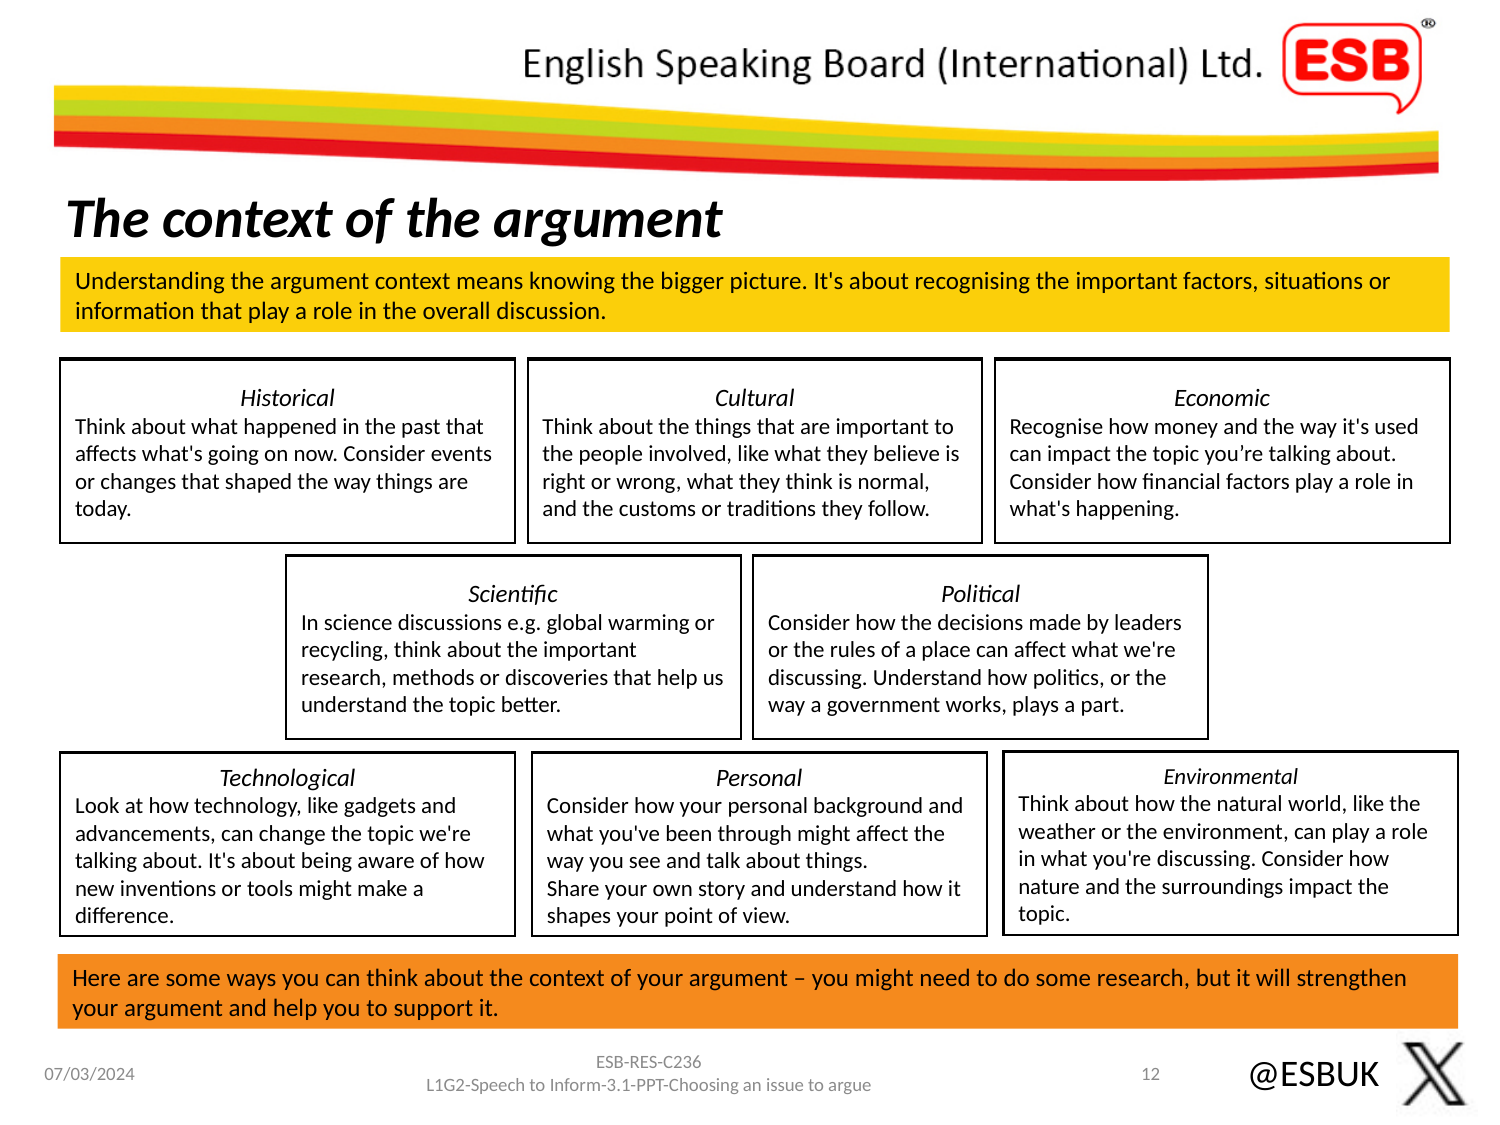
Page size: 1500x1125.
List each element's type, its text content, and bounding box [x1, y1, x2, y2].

text_box Scientific In science discussions e.g. global warming or recycling, think about the important research, methods or discoveries that help us understand the topic better. [285, 555, 742, 740]
text_box Historical Think about what happened in the past that affects what's going on now. Consider events or changes that shaped the way things are today. [59, 359, 516, 544]
text_box Technological Look at how technology, like gadgets and advancements, can change the topic we're talking about. It's about being aware of how new inventions or tools might make a difference. [59, 752, 516, 937]
text_box Personal Consider how your personal background and what you've been through might affect the way you see and talk about things. Share your own story and understand how it shapes your point of view. [531, 752, 988, 937]
text_box Cultural Think about the things that are important to the people involved, like what they believe is right or wrong, what they think is normal, and the customs or traditions they follow. [527, 359, 983, 544]
text_box Political Consider how the decisions made by leaders or the rules of a place can affect what we're discussing. Understand how politics, or the way a government works, plays a part. [752, 555, 1209, 740]
text_box Here are some ways you can think about the context of your argument – you might need to do some research, but it will strengthen your argument and help you to support it. [57, 954, 1459, 1029]
picture [0, 0, 1500, 189]
text_box Understanding the argument context means knowing the bigger picture. It's about recognising the important factors, situations or information that play a role in the overall discussion. [60, 257, 1450, 332]
picture [1396, 1030, 1478, 1119]
text_box Economic Recognise how money and the way it's used can impact the topic you’re talking about. Consider how financial factors play a role in what's happening. [994, 359, 1451, 544]
slide_number 12 [930, 1042, 1176, 1103]
footer ESB-RES-C236 L1G2-Speech to Inform-3.1-PPT-Choosing an issue to argue [395, 1042, 902, 1103]
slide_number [29, 1042, 367, 1103]
text_box Environmental Think about how the natural world, like the weather or the environment, can play a role in what you're discussing. Consider how nature and the surroundings impact the topic. [1002, 751, 1459, 936]
title The context of the argument [50, 181, 1345, 258]
